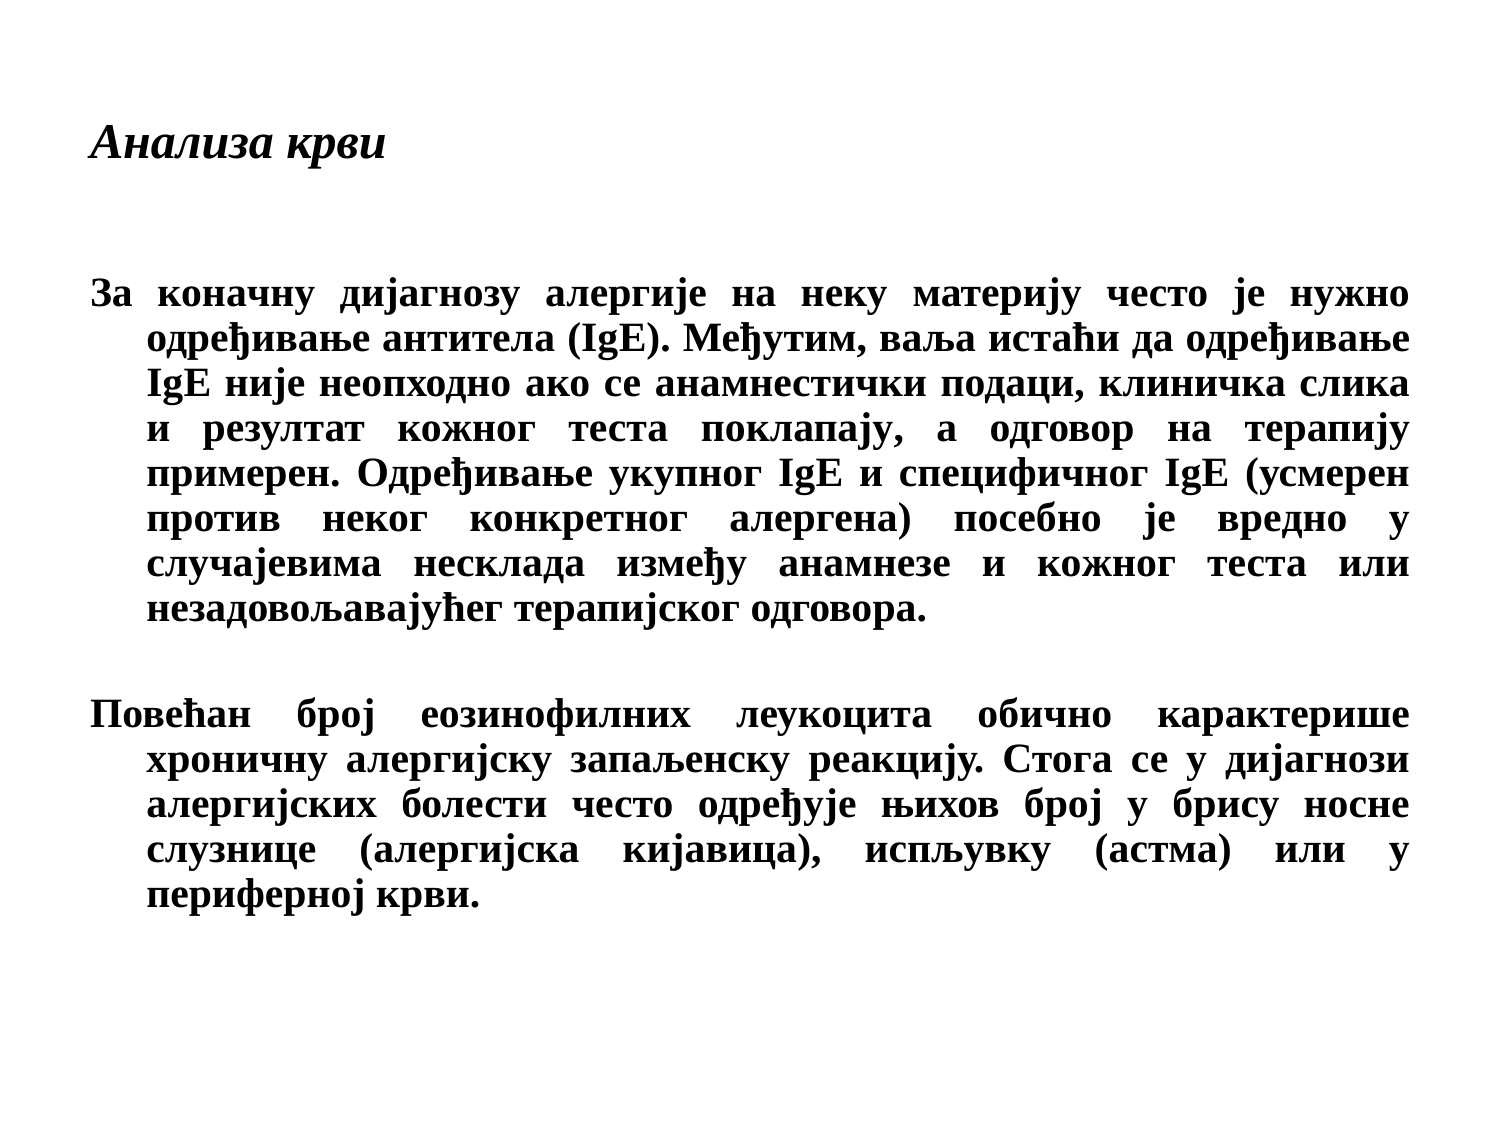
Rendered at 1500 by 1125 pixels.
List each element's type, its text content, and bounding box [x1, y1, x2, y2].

list За коначну дијагнозу алергије на неку материју често је нужно одређивање антитела (IgЕ). Међутим, ваља истаћи да одређивање IgЕ није неопходно ако се анамнестички подаци, клиничка слика и резултат кожног теста поклапају, а одговор на терапију примерен. Одређивање укупног IgЕ и специфичног IgЕ (усмерен против неког конкретног алергена) посебно је вредно у случајевима несклада између анамнезе и кожног теста или незадовољавајућег терапијског одговора. Повећан број еозинофилних леукоцита обично карактерише хроничну алергијску запаљенску реакцију. Стога се у дијагнози алергијских болести често одређује њихов број у брису носне слузнице (алергијска кијавица), испљувку (астма) или у периферној крви. [75, 262, 1425, 1005]
title Анализа крви [75, 45, 1425, 233]
